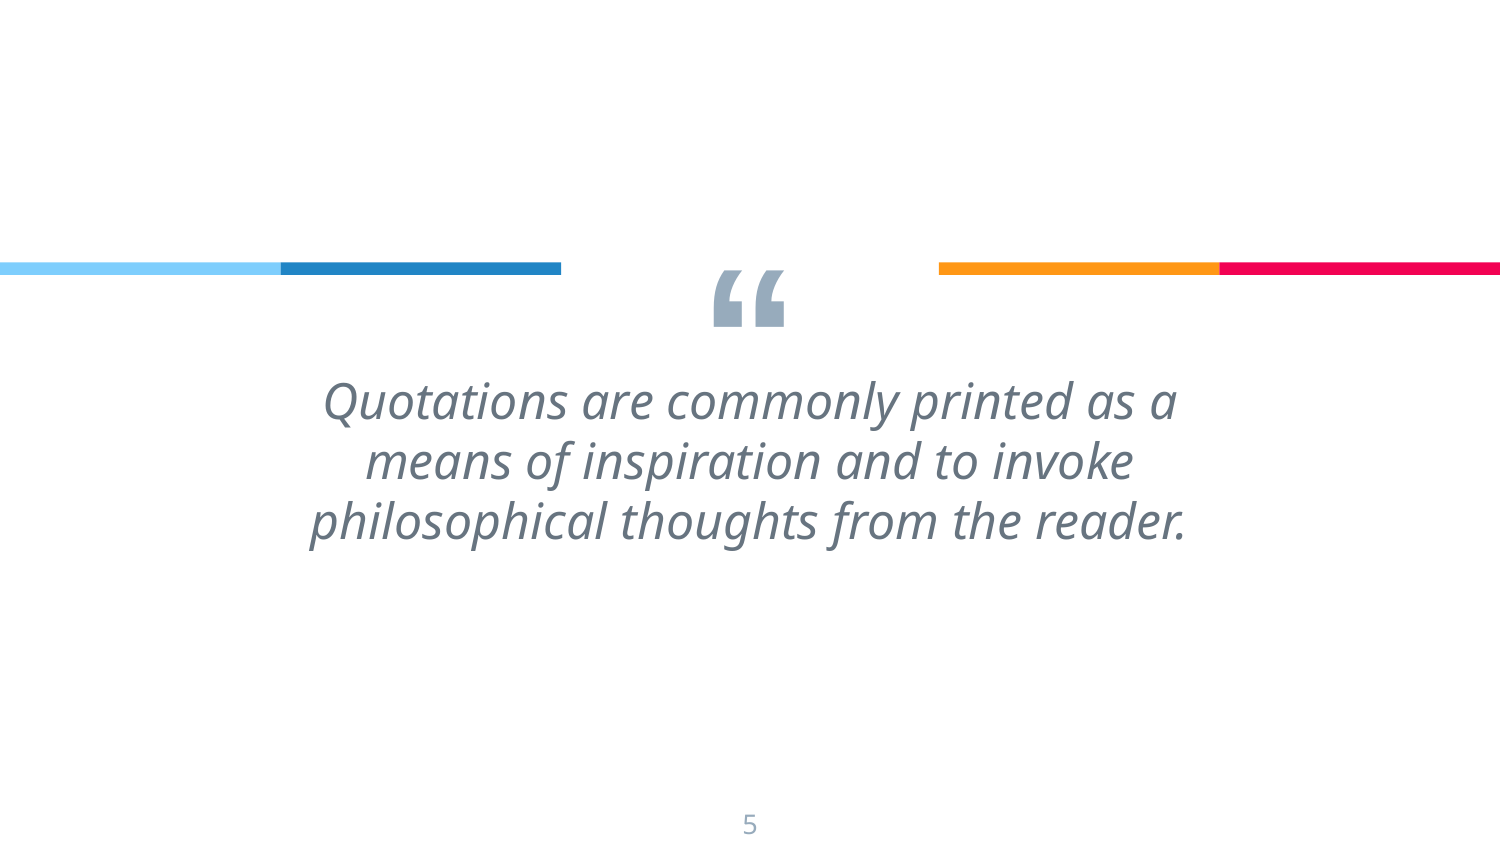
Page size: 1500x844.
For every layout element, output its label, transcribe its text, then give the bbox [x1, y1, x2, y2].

list Quotations are commonly printed as a means of inspiration and to invoke philosophical thoughts from the reader. [280, 354, 1220, 490]
slide_number 5 [0, 792, 1500, 844]
